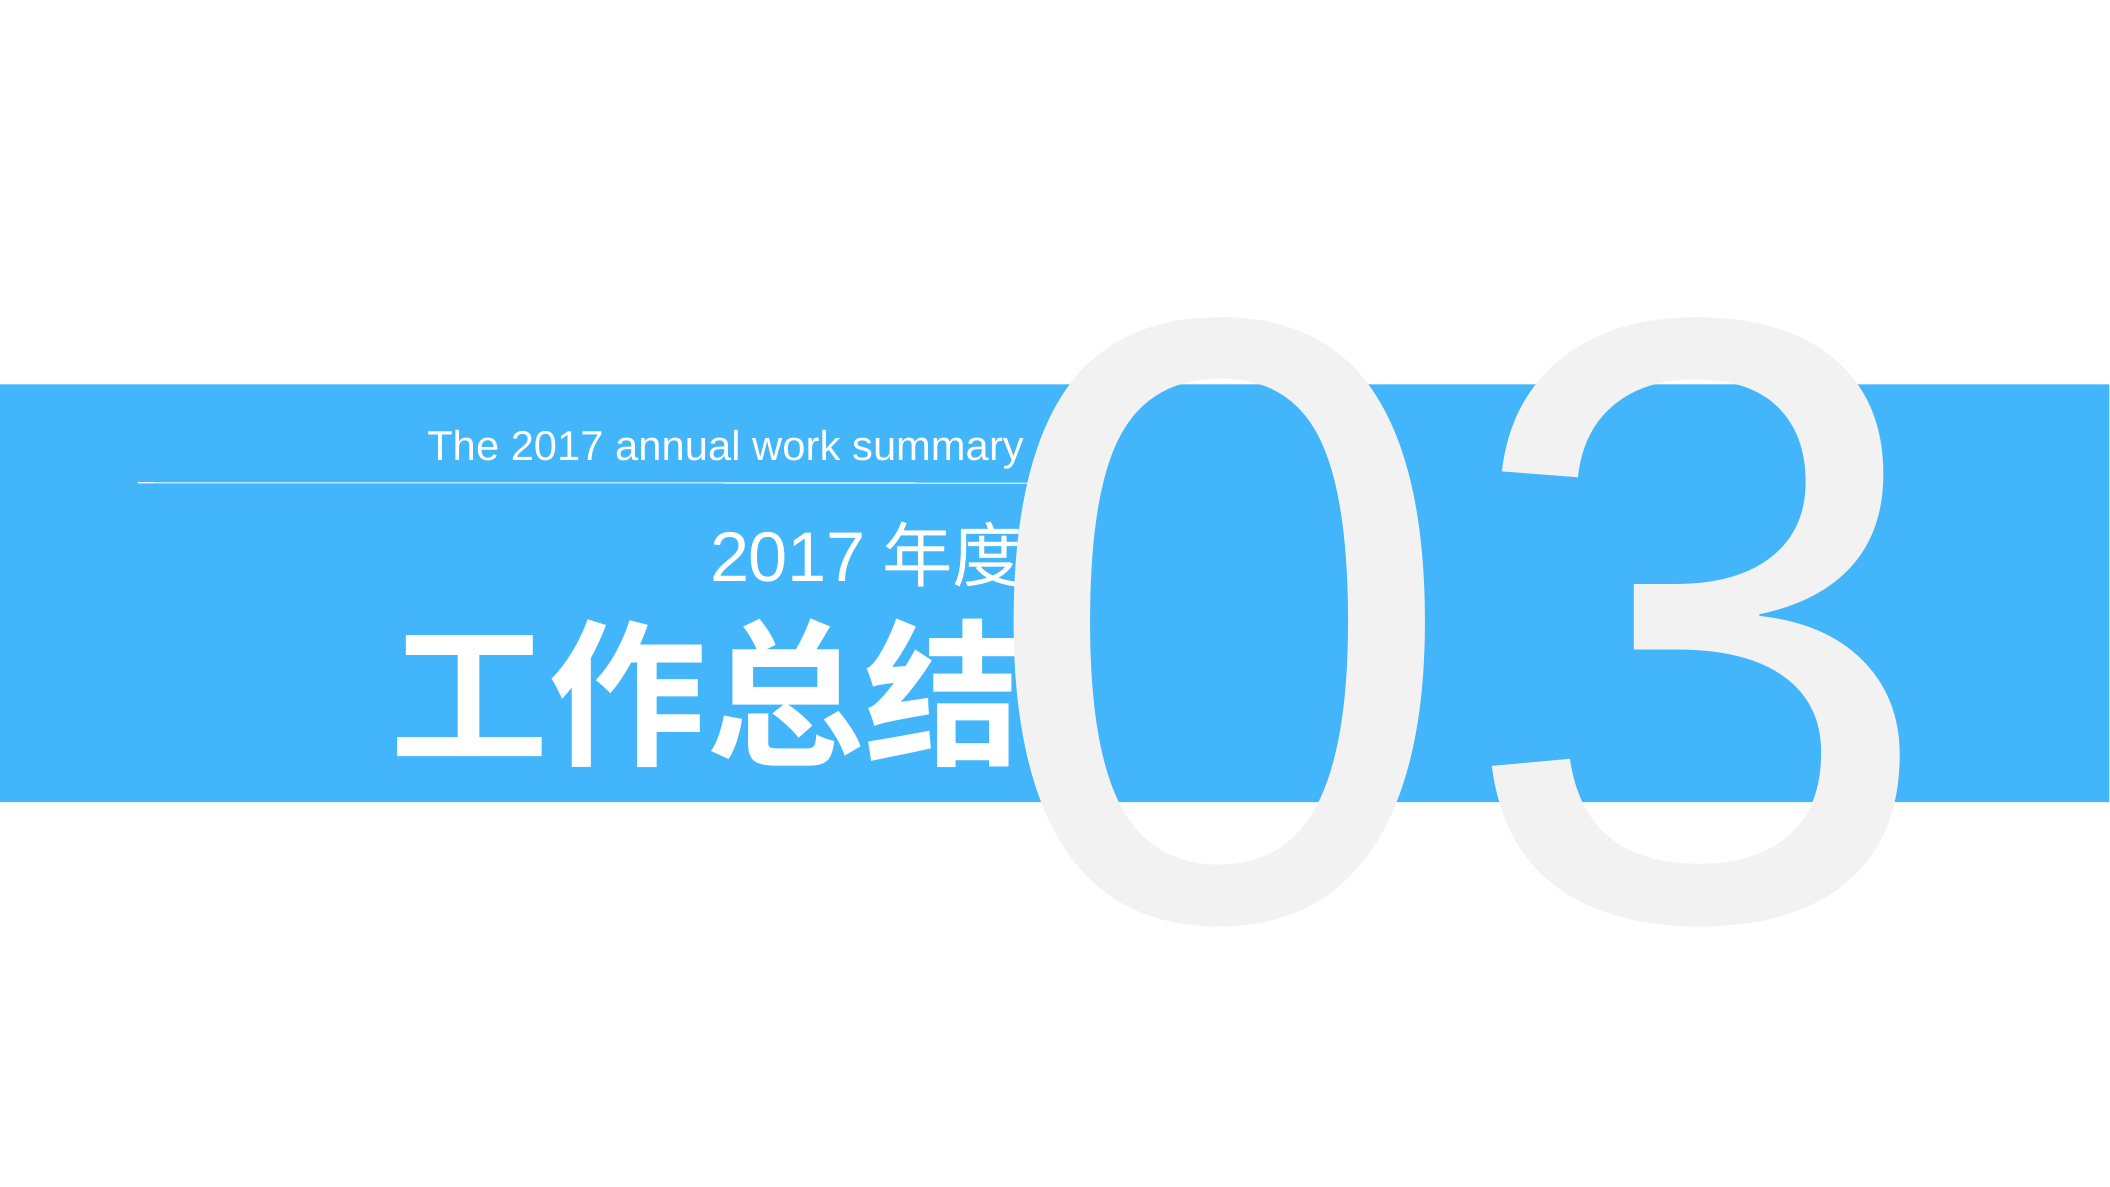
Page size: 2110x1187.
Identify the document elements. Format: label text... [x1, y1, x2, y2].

text_box The 2017 annual work summary [412, 411, 965, 476]
text_box [0, 384, 965, 803]
text_box 2017年度 工作总结 [375, 503, 965, 793]
text_box [1953, 384, 2110, 803]
text_box 03 [965, 50, 1953, 1098]
